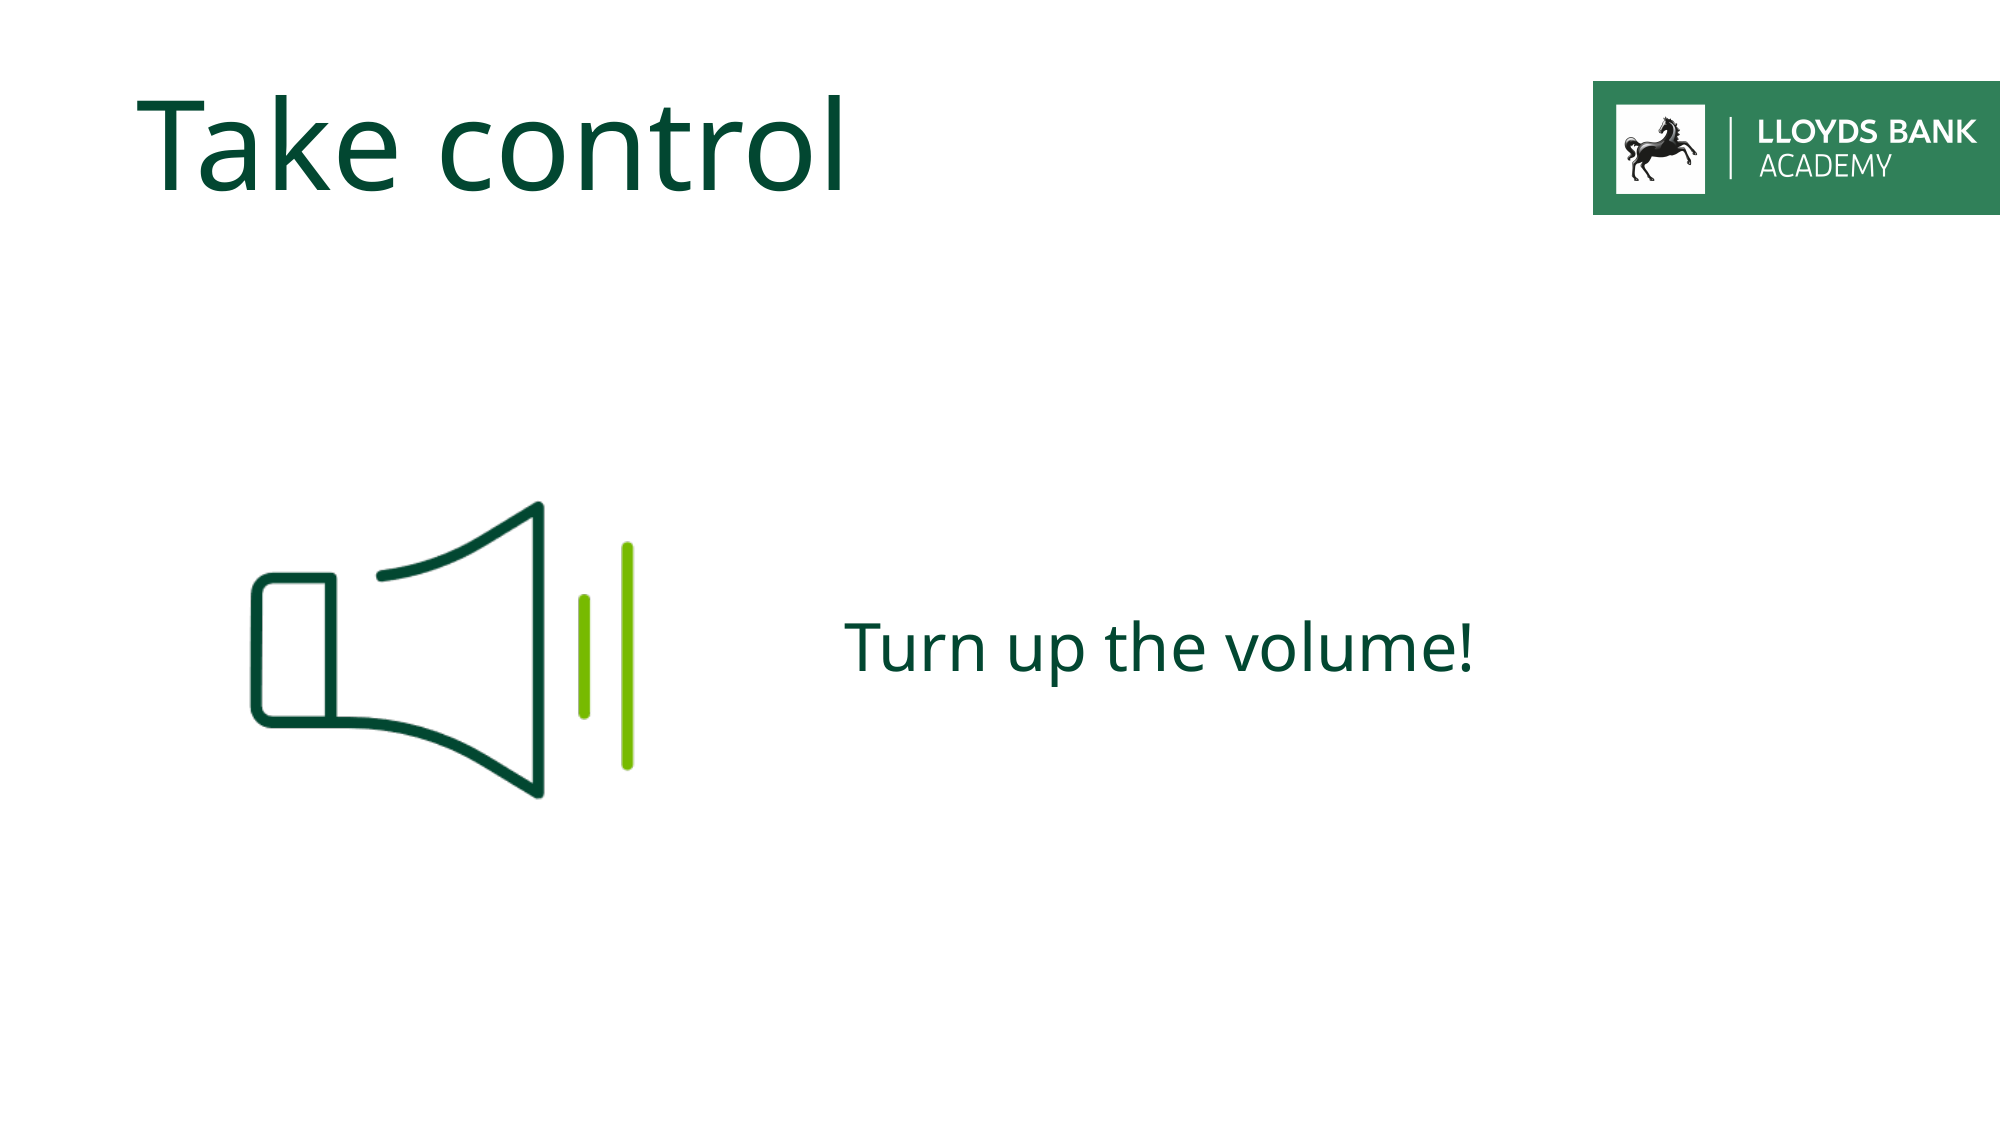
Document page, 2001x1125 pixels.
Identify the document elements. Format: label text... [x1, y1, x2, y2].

list Take control [121, 75, 1579, 221]
list Turn up the volume! [830, 328, 1879, 972]
picture [1593, 81, 2000, 215]
picture [121, 328, 763, 972]
